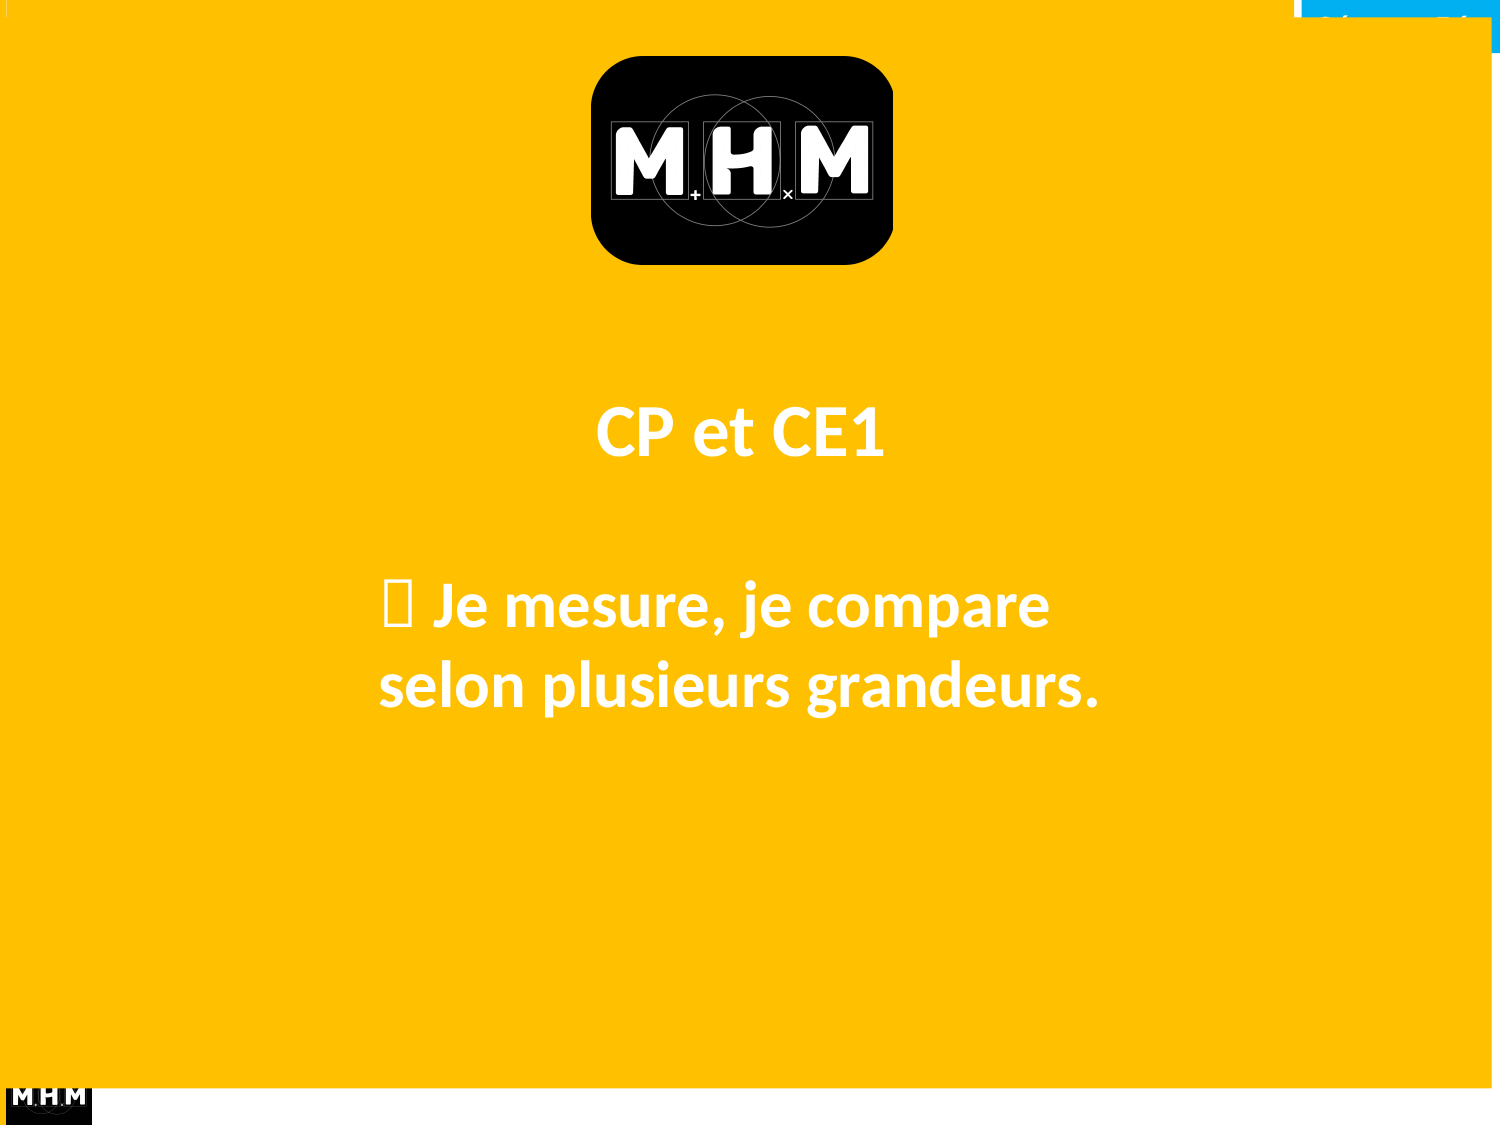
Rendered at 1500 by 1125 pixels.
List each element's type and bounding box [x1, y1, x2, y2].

picture [6, 1089, 92, 1125]
text_box [0, 17, 1492, 1089]
